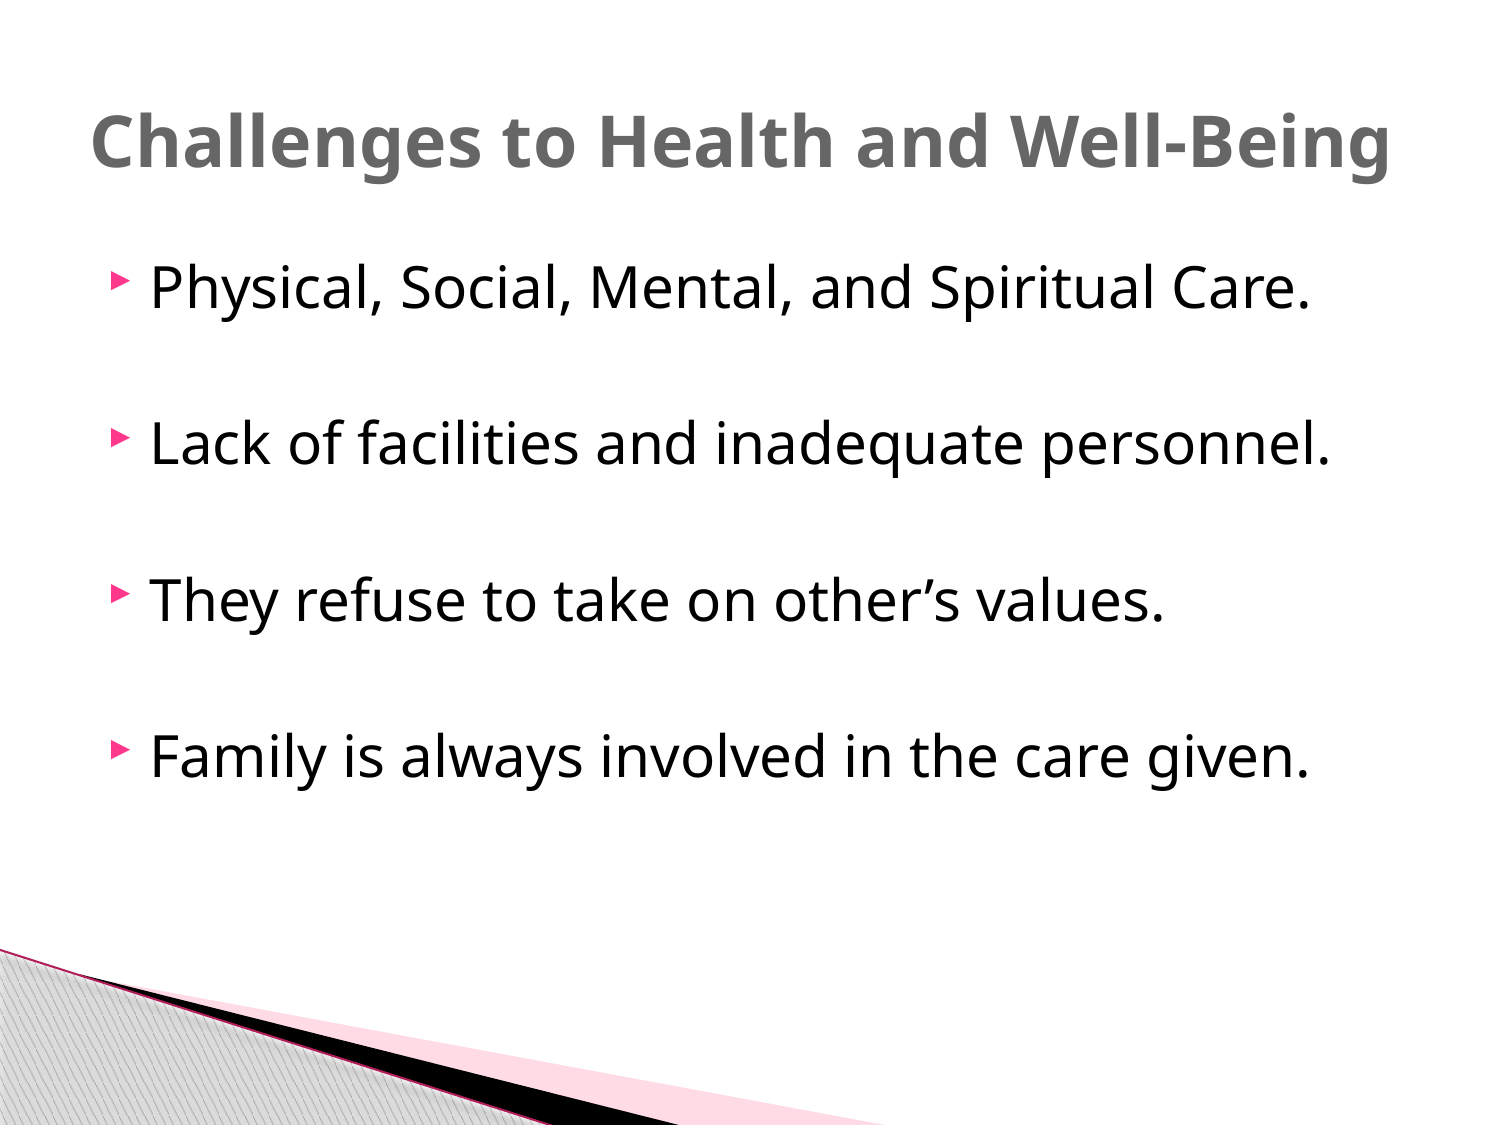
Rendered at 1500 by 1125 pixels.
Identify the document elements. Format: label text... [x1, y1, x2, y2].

list Physical, Social, Mental, and Spiritual Care. Lack of facilities and inadequate personnel. They refuse to take on other’s values. Family is always involved in the care given. [75, 243, 1425, 986]
title Challenges to Health and Well-Being [75, 45, 1425, 233]
